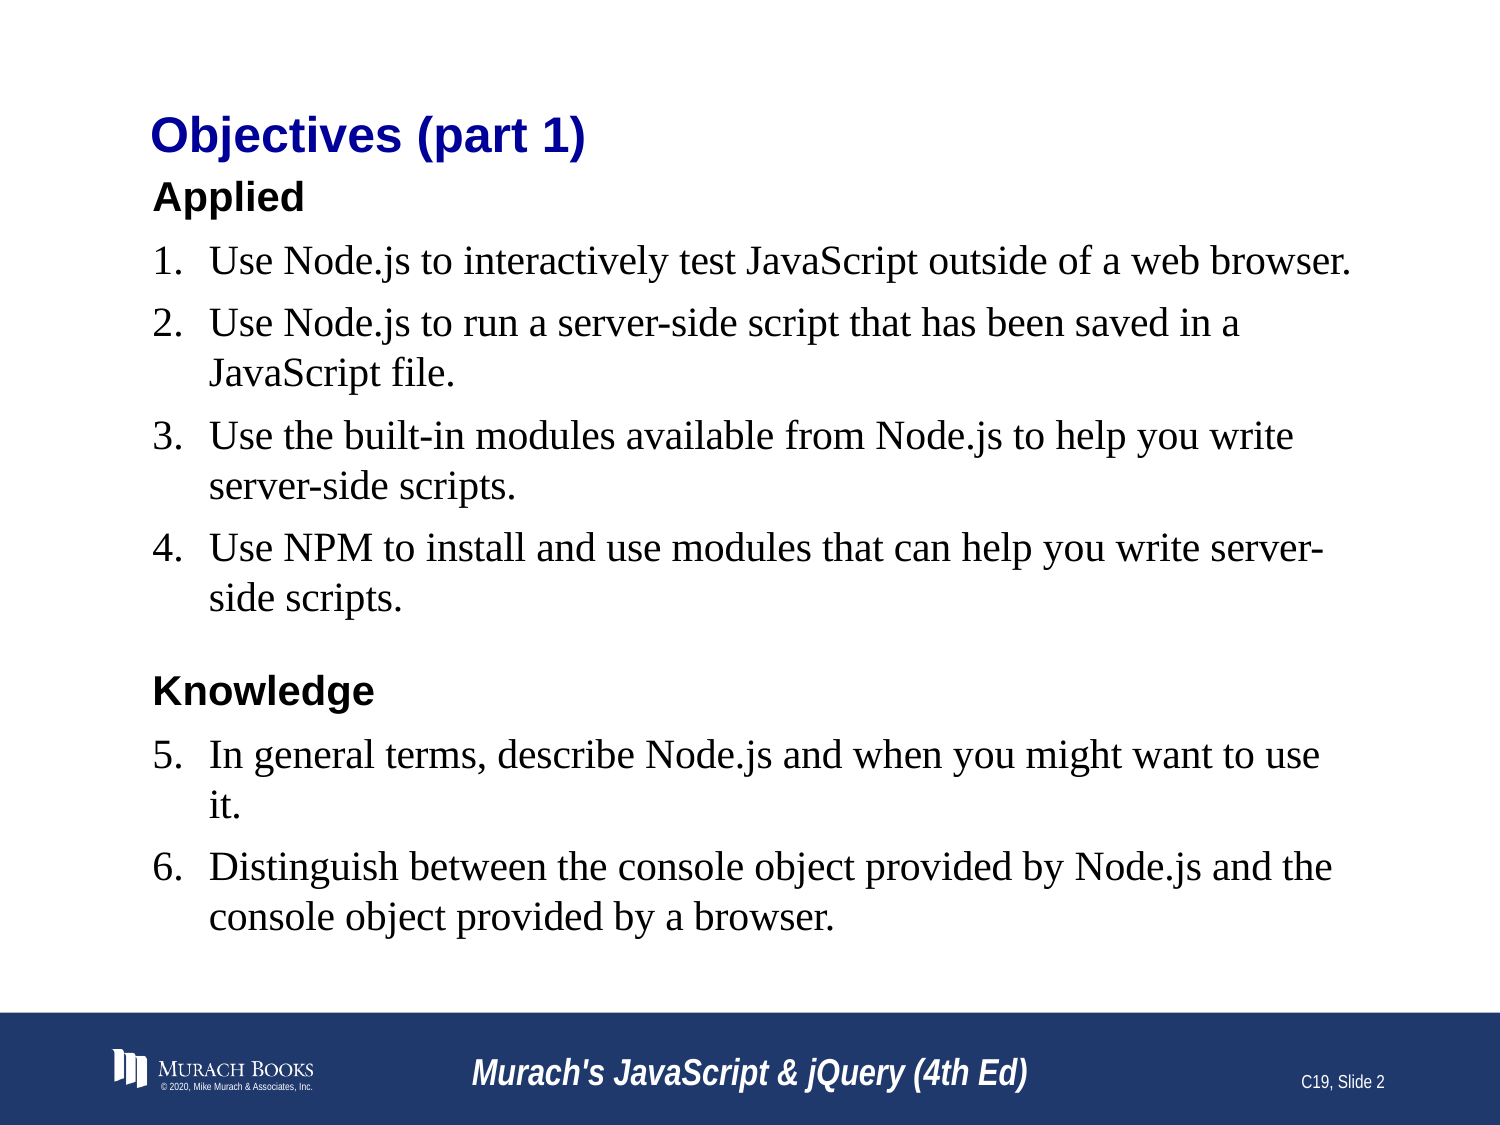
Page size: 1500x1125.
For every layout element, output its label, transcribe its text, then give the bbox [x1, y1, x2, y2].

footer © 2020, Mike Murach & Associates, Inc. [12, 1025, 463, 1100]
slide_number Murach's JavaScript & jQuery (4th Ed) [463, 1025, 1050, 1100]
list Applied Use Node.js to interactively test JavaScript outside of a web browser. Use Node.js to run a server-side script that has been saved in a JavaScript file. Use the built-in modules available from Node.js to help you write server-side scripts. Use NPM to install and use modules that can help you write server-side scripts. Knowledge In general terms, describe Node.js and when you might want to use it. Distinguish between the console object provided by Node.js and the console object provided by a browser. [137, 162, 1375, 963]
title Objectives (part 1) [150, 102, 1350, 162]
slide_number C19, Slide 2 [1087, 1025, 1400, 1100]
